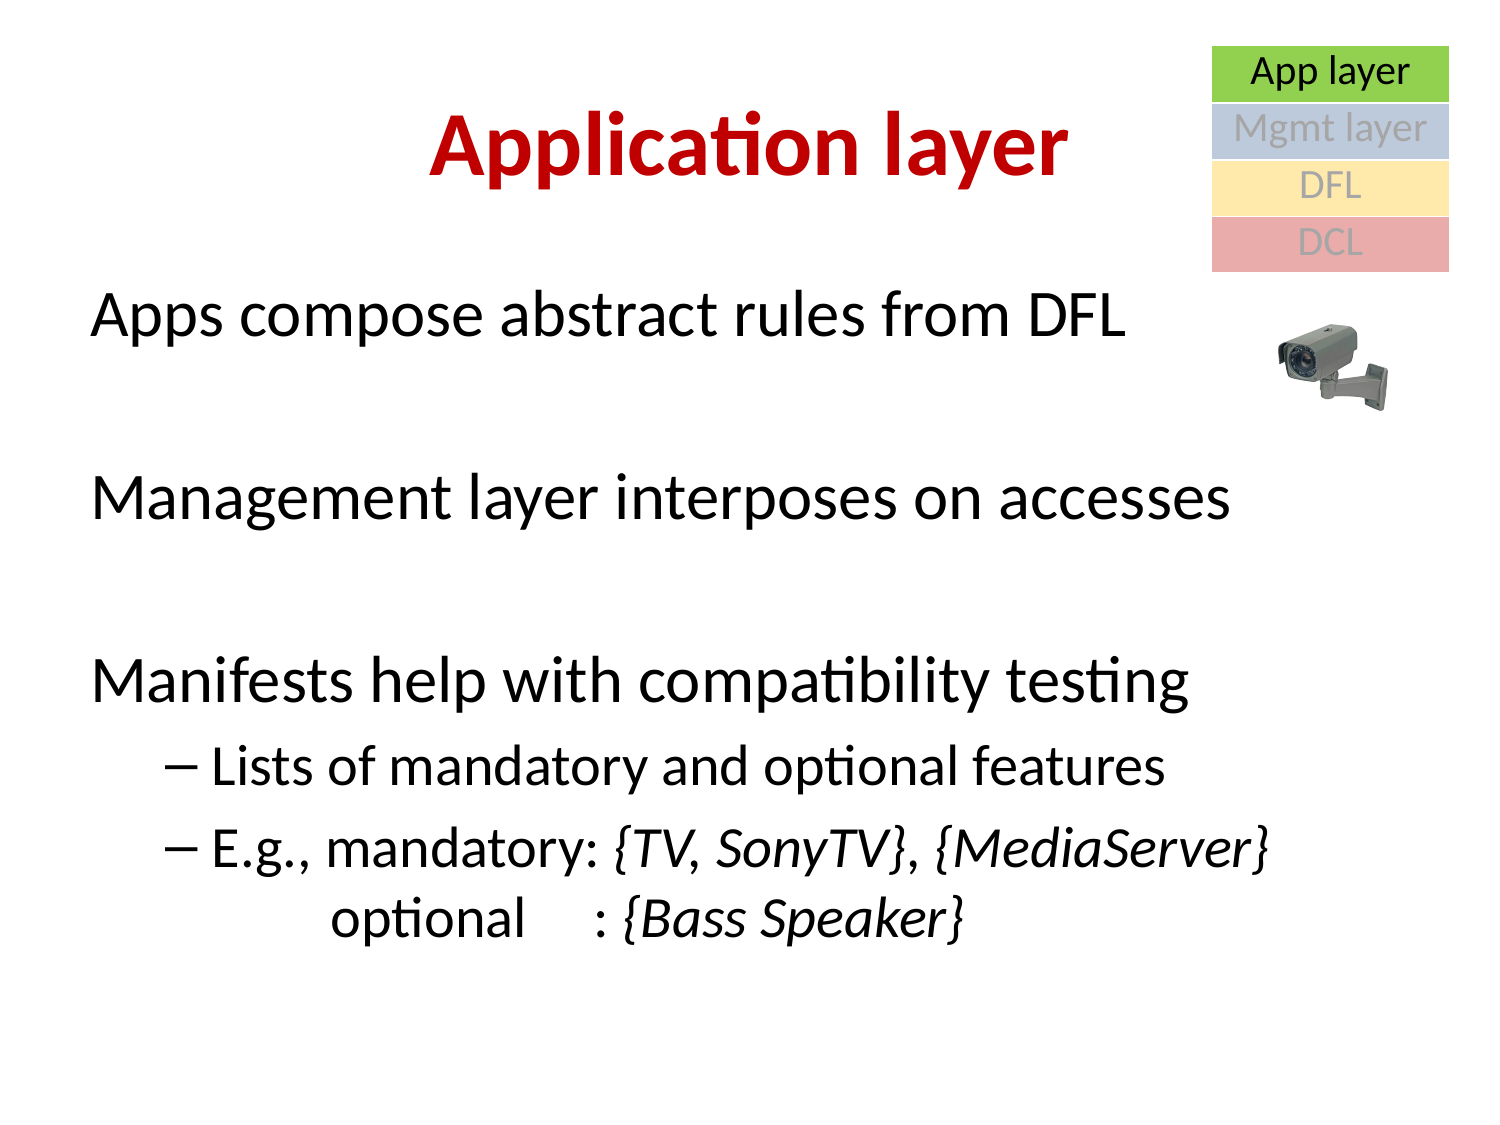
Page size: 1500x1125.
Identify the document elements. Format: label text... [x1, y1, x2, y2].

table_cell DCL [1212, 217, 1449, 272]
picture [1278, 324, 1389, 412]
table_cell DFL [1212, 161, 1449, 216]
table_header App layer [1212, 46, 1449, 102]
title Application layer [75, 45, 1425, 233]
table_cell Mgmt layer [1212, 104, 1449, 159]
list Apps compose abstract rules from DFL Management layer interposes on accesses Manifests help with compatibility testing Lists of mandatory and optional features E.g., mandatory: {TV, SonyTV}, {MediaServer} optional : {Bass Speaker} [75, 262, 1425, 1050]
